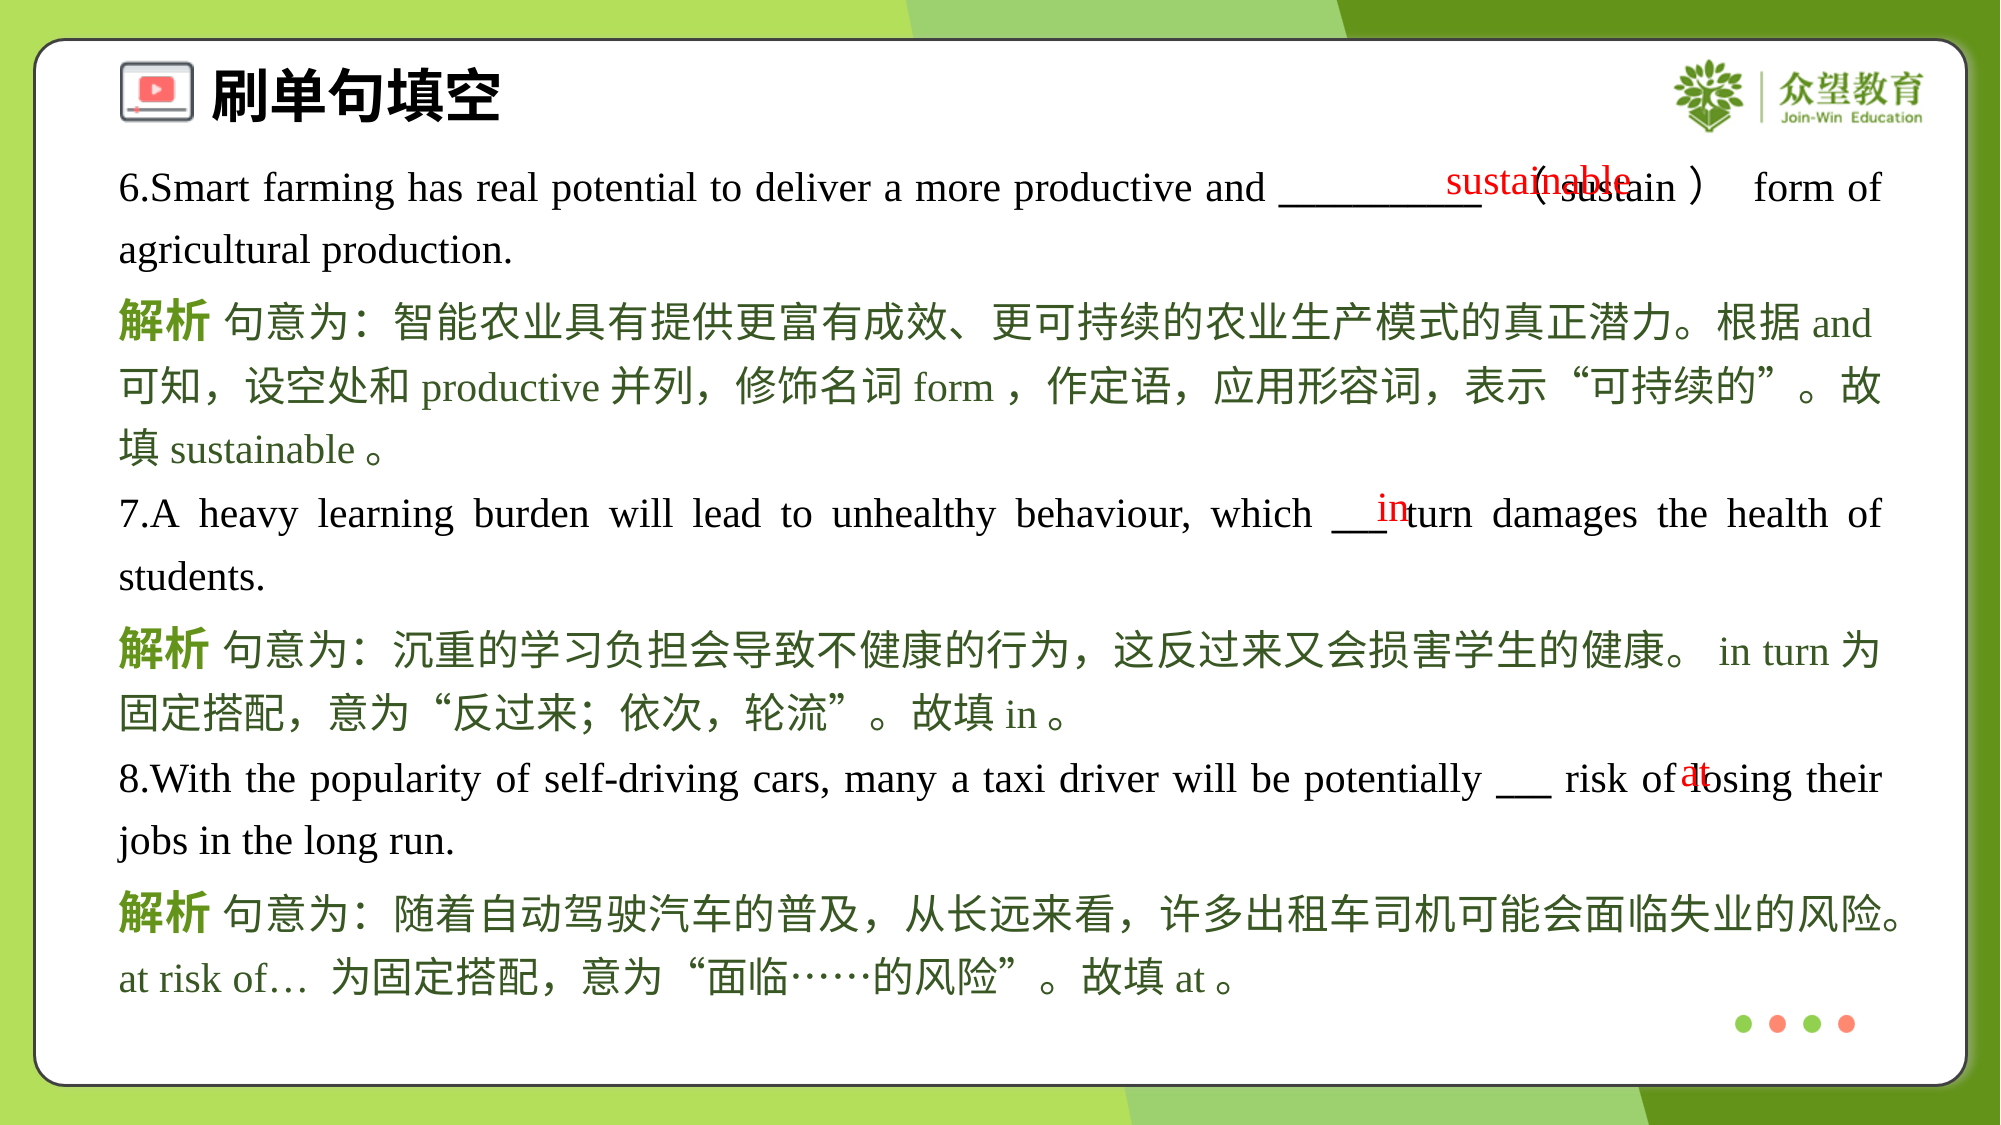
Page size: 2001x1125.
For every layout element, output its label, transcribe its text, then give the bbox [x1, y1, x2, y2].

text_box 解析 句意为：随着自动驾驶汽车的普及，从长远来看，许多出租车司机可能会面临失业的风险。at risk of… 为固定搭配，意为“面临……的风险”。故填at。 [118, 869, 1883, 996]
text_box sustainable [1441, 140, 1636, 199]
text_box 7.A heavy learning burden will lead to unhealthy behaviour, which ___ turn damages the health of students. [118, 473, 1883, 594]
text_box 解析 句意为：沉重的学习负担会导致不健康的行为，这反过来又会损害学生的健康。in turn为固定搭配，意为“反过来；依次，轮流”。故填in。 [118, 605, 1883, 732]
picture [0, 0, 2000, 1125]
text_box 8.With the popularity of self-driving cars, many a taxi driver will be potentially ___ risk of losing their jobs in the long run. [118, 738, 1883, 858]
text_box at [1675, 731, 1716, 790]
text_box 解析 句意为：智能农业具有提供更富有成效、更可持续的农业生产模式的真正潜力。根据and可知，设空处和productive并列，修饰名词form，作定语，应用形容词，表示“可持续的”。故填sustainable。 [118, 278, 1883, 468]
text_box in [1372, 467, 1414, 525]
text_box 6.Smart farming has real potential to deliver a more productive and ___________ （sustain） form of agricultural production. [118, 146, 1883, 267]
